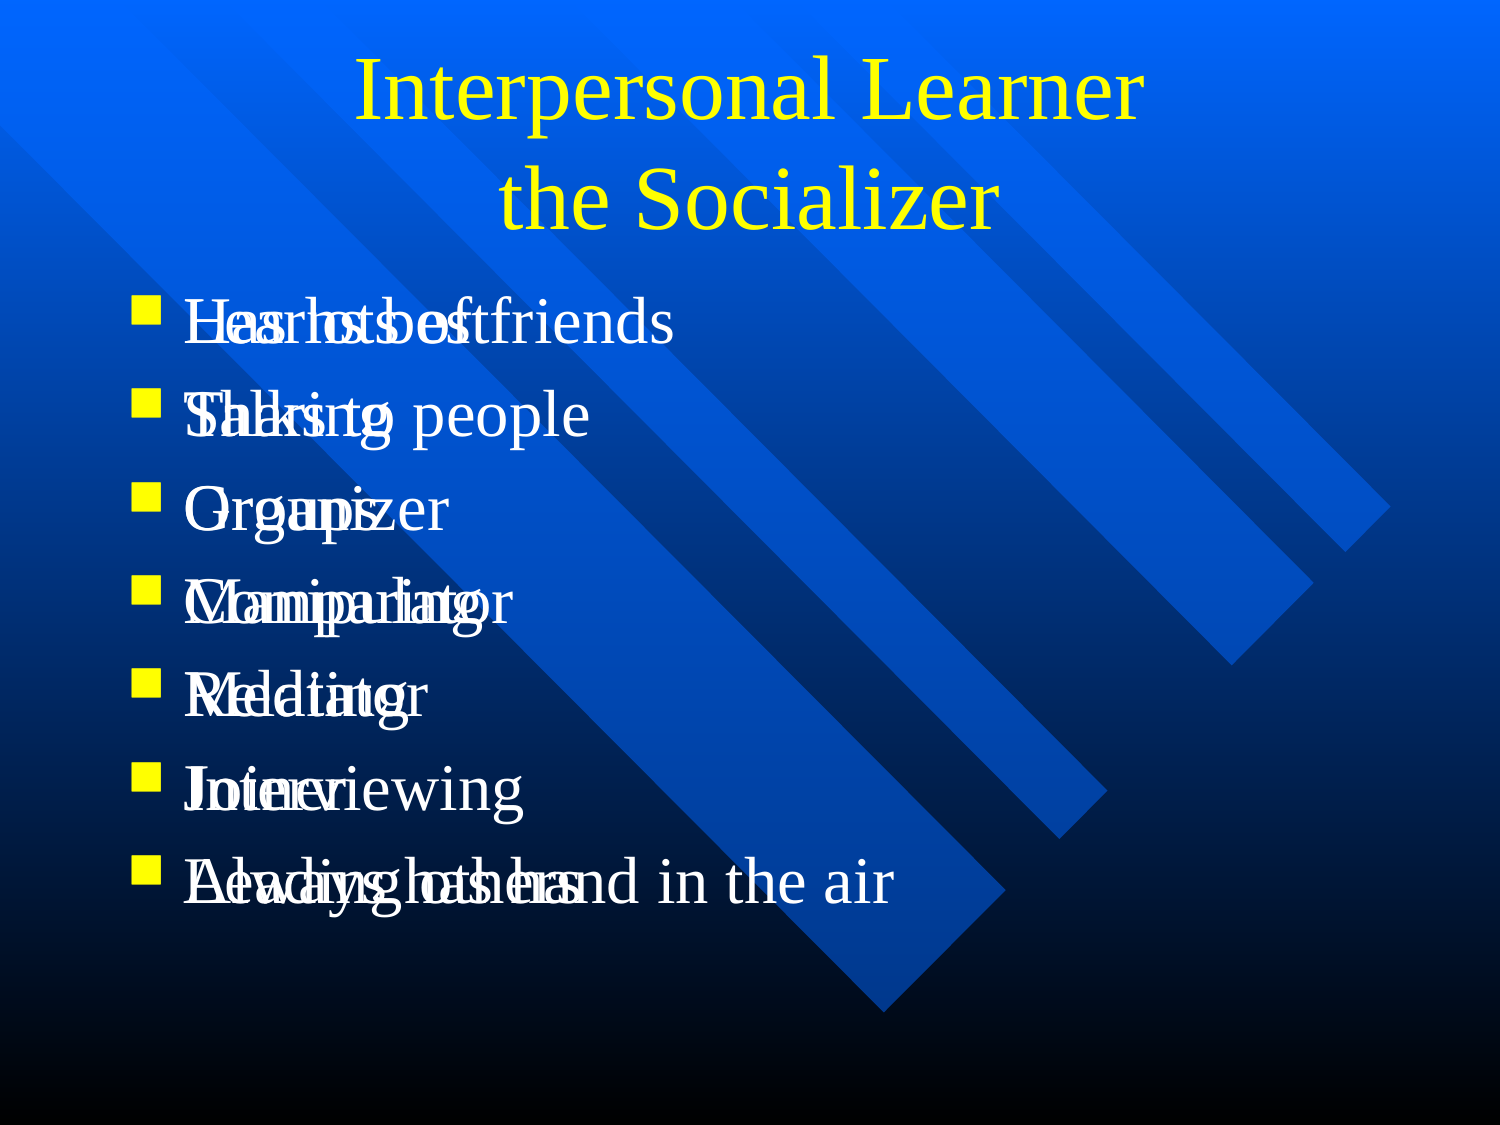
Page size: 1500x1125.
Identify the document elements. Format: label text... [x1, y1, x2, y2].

title Interpersonal Learner the Socializer [112, 37, 1388, 238]
list Learns best Sharing Groups Comparing Relating Interviewing Leading others [111, 268, 1388, 1001]
